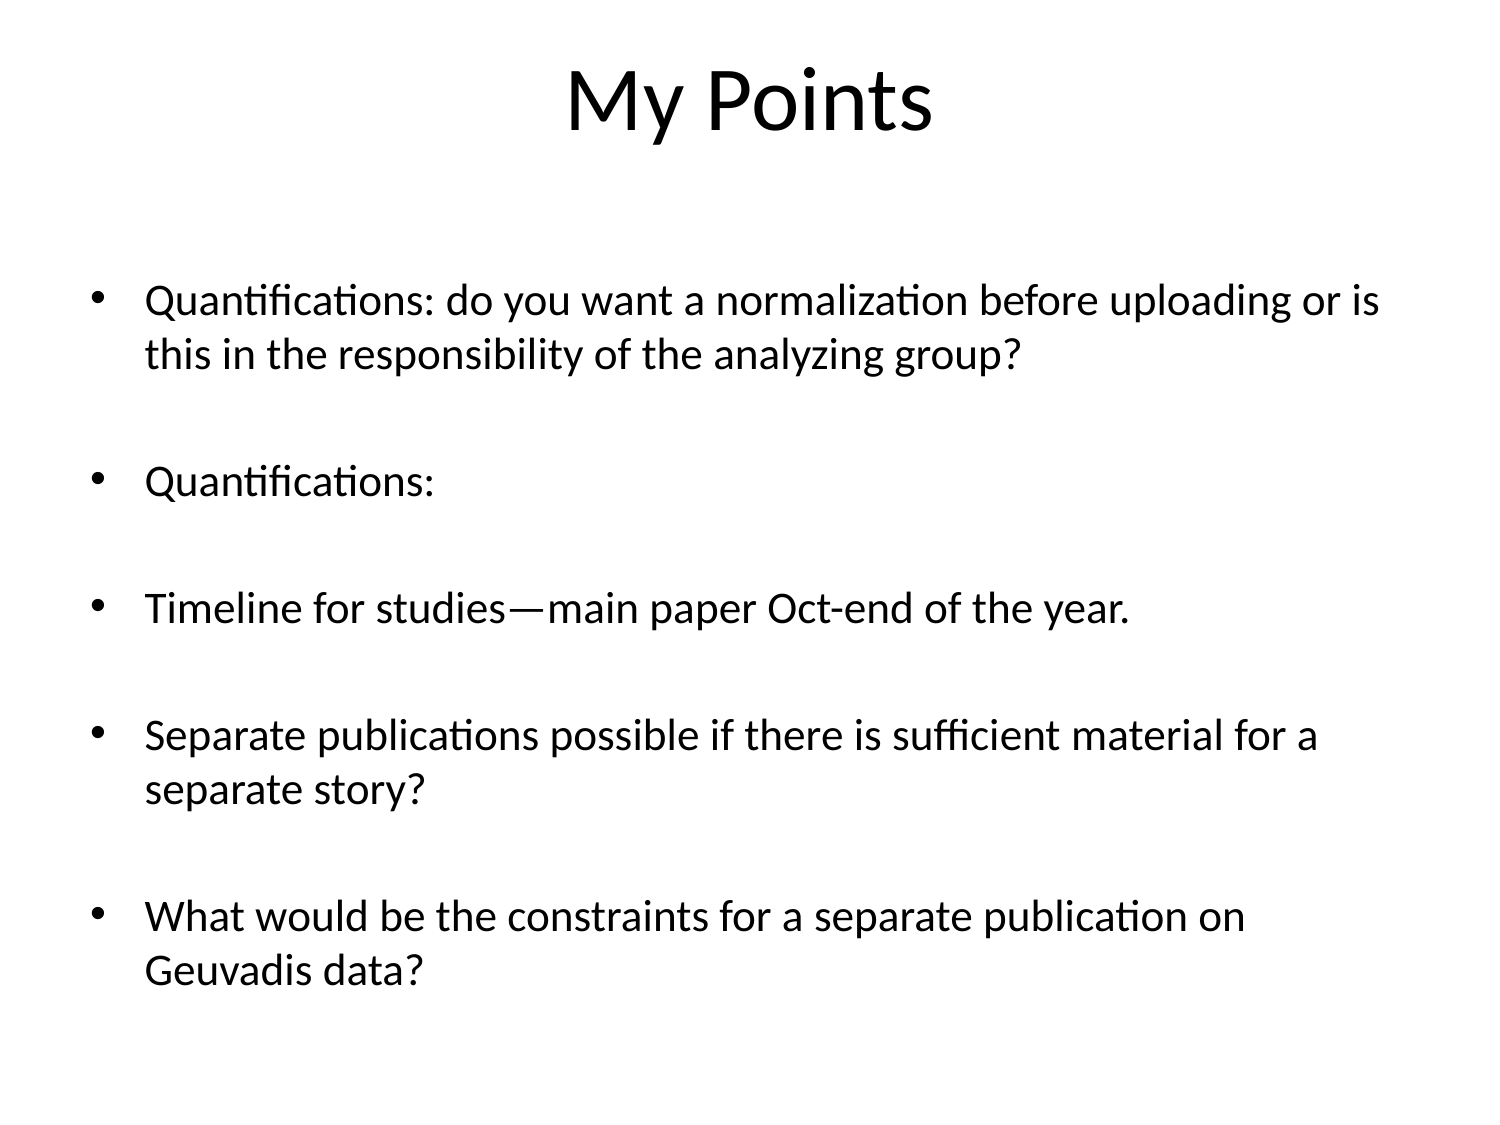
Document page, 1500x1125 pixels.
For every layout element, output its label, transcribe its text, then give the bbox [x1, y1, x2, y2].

title My Points [75, 0, 1425, 188]
list Quantifications: do you want a normalization before uploading or is this in the responsibility of the analyzing group? Quantifications: Timeline for studies—main paper Oct-end of the year. Separate publications possible if there is sufficient material for a separate story? What would be the constraints for a separate publication on Geuvadis data? [75, 262, 1425, 1005]
